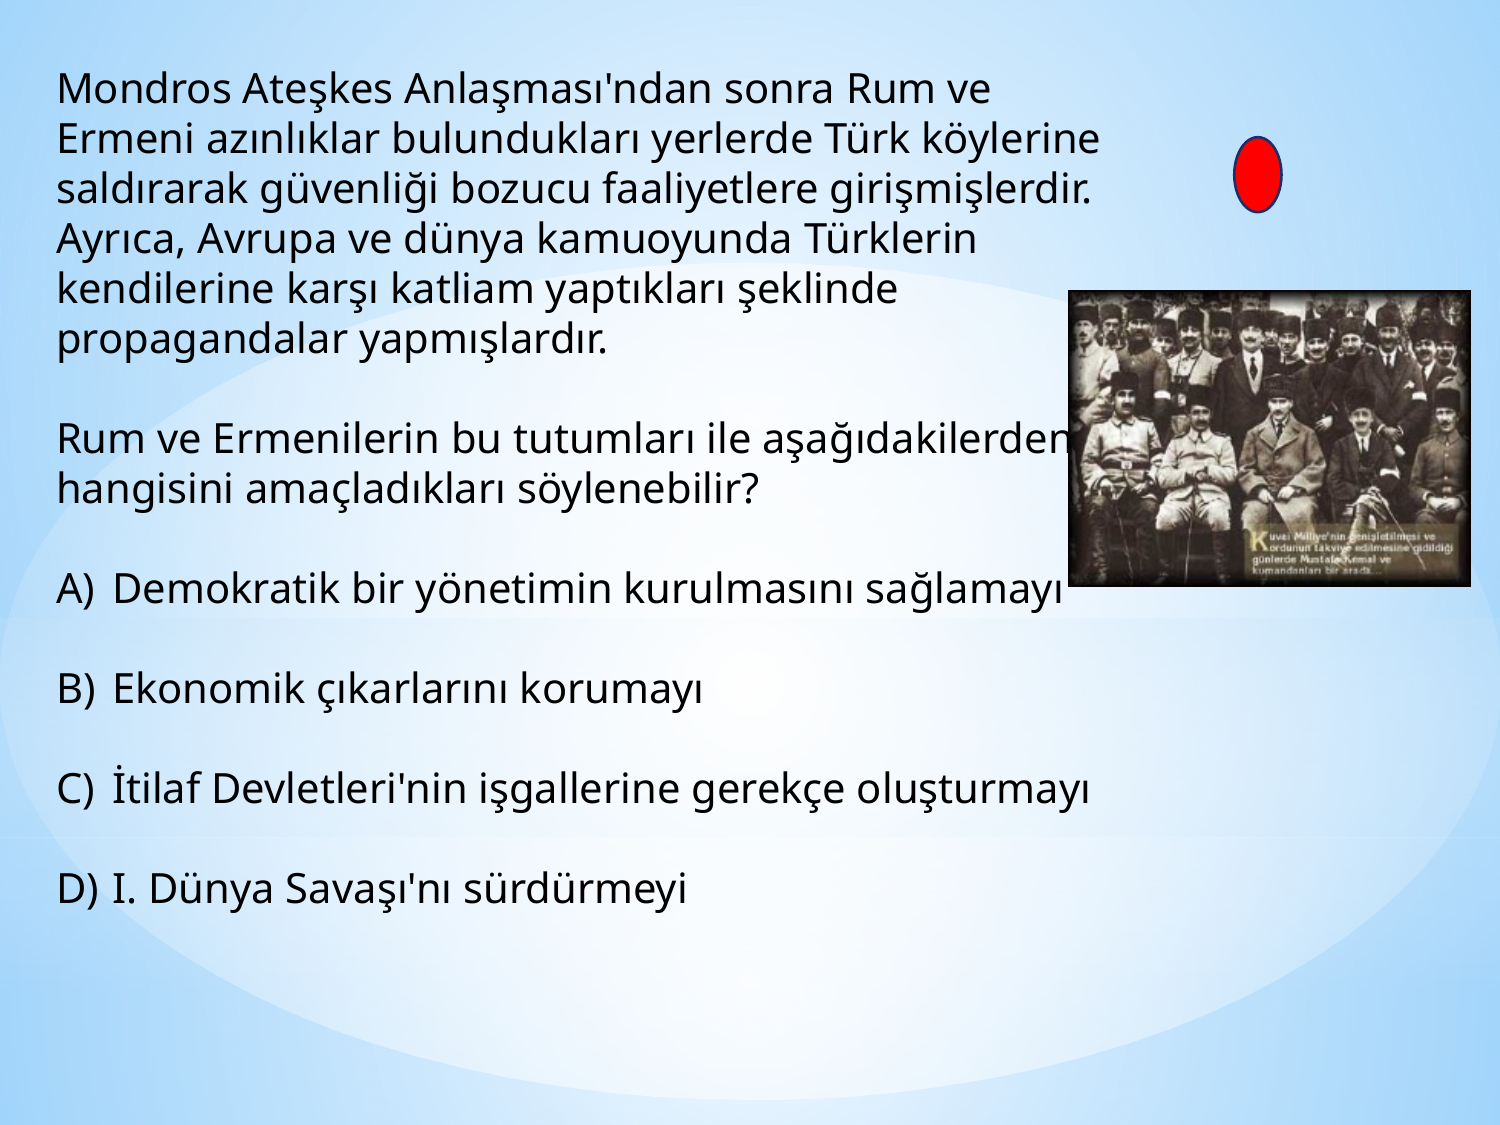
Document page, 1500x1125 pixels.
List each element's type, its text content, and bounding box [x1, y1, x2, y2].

text_box Mondros Ateşkes Anlaşması'ndan sonra Rum ve Ermeni azınlıklar bulundukları yerlerde Türk köylerine saldırarak güvenliği bozucu faaliyetlere girişmişlerdir. Ayrıca, Avrupa ve dünya kamuoyunda Türklerin kendilerine karşı katliam yaptıkları şeklinde propagandalar yapmışlardır. Rum ve Ermenilerin bu tutumları ile aşağıdakilerden hangisini amaçladıkları söylenebilir? Demokratik bir yönetimin kurulmasını sağlamayı Ekonomik çıkarlarını korumayı İtilaf Devletleri'nin işgallerine gerekçe oluşturmayı I. Dünya Savaşı'nı sürdürmeyi [41, 54, 1125, 965]
picture [1068, 290, 1471, 587]
text_box [1232, 135, 1283, 214]
